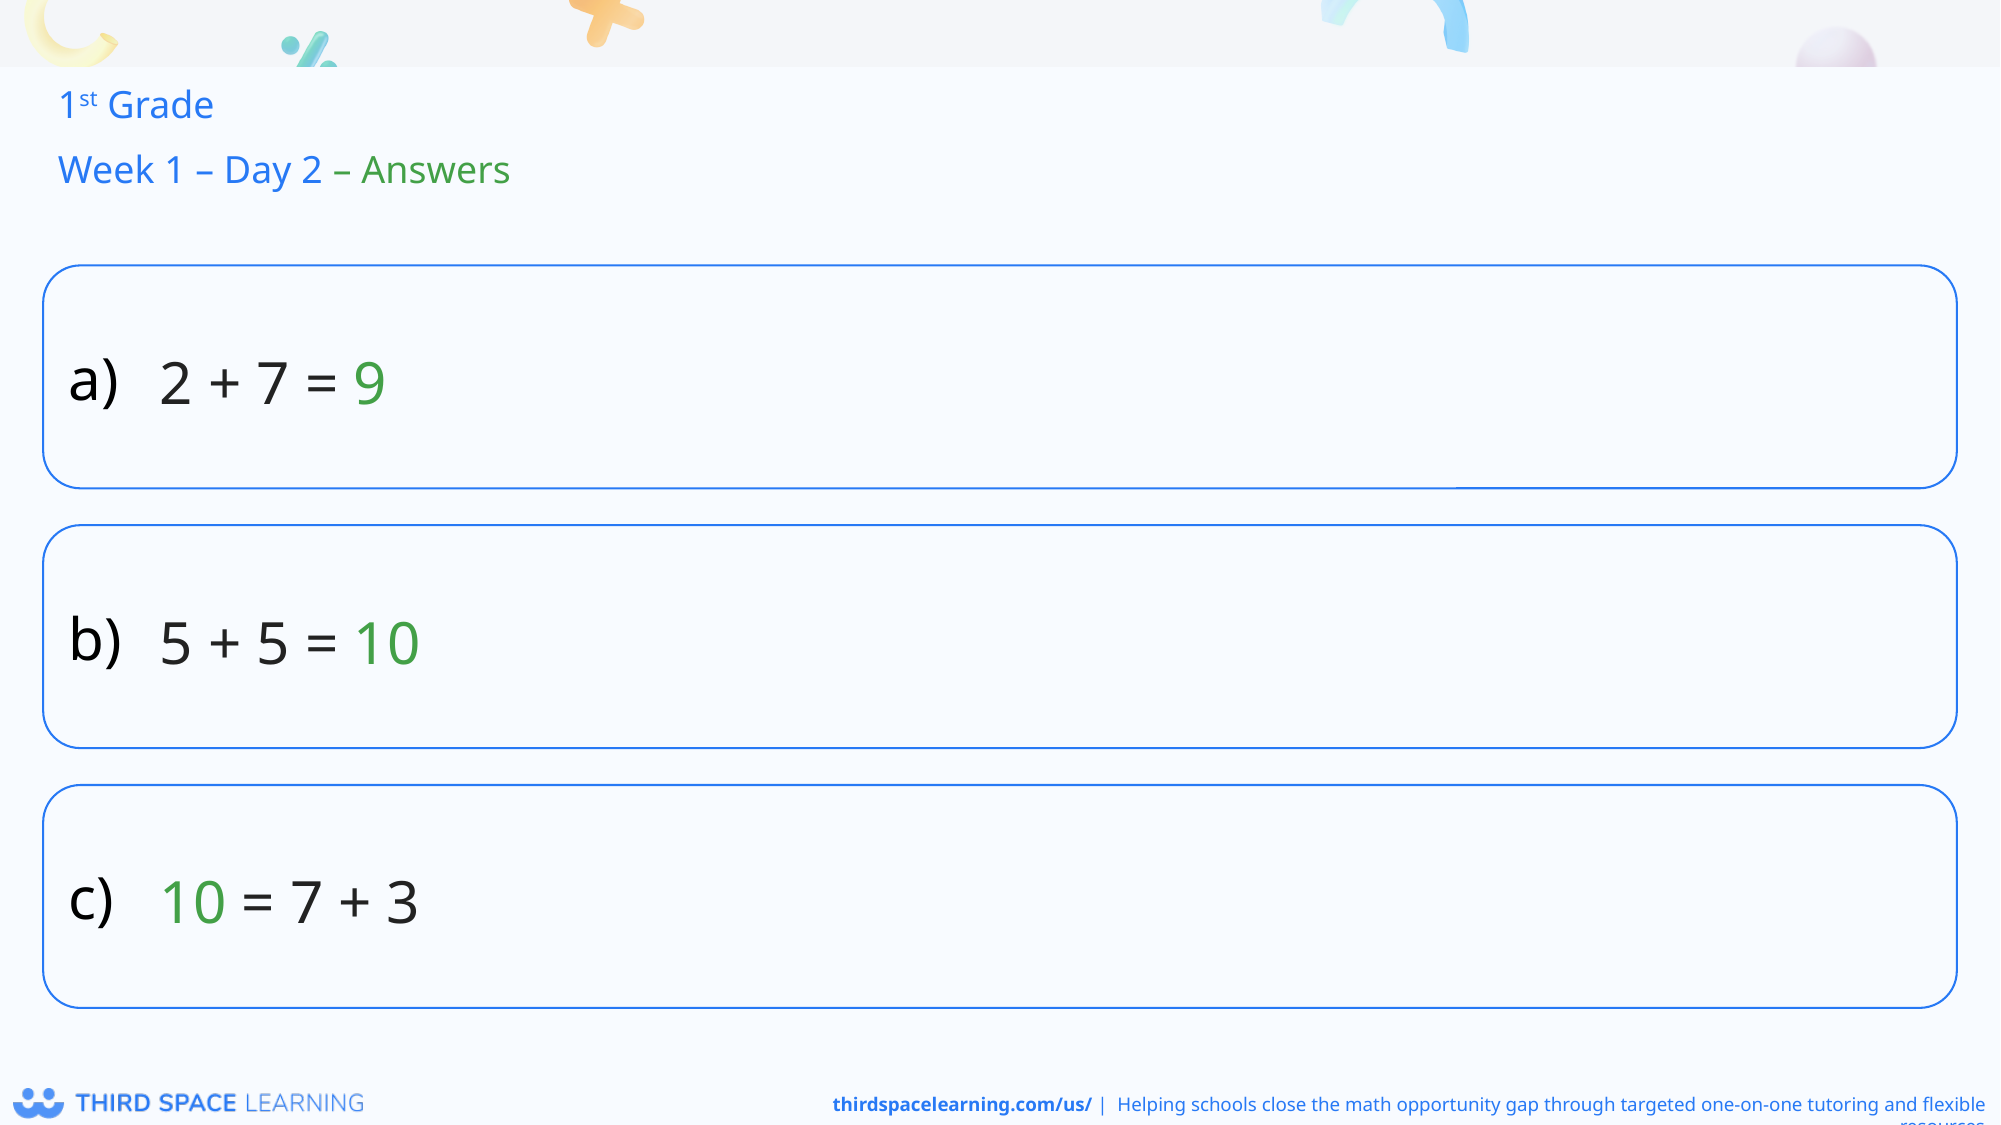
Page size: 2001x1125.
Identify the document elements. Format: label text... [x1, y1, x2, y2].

text_box 1st Grade Week 1 – Day 2 – Answers [43, 73, 705, 212]
picture [0, 0, 2000, 67]
list 5 + 5 = 10 [144, 548, 1922, 734]
list 10 = 7 + 3 [144, 807, 1922, 994]
picture [13, 1088, 365, 1119]
list 2 + 7 = 9 [144, 288, 1922, 474]
